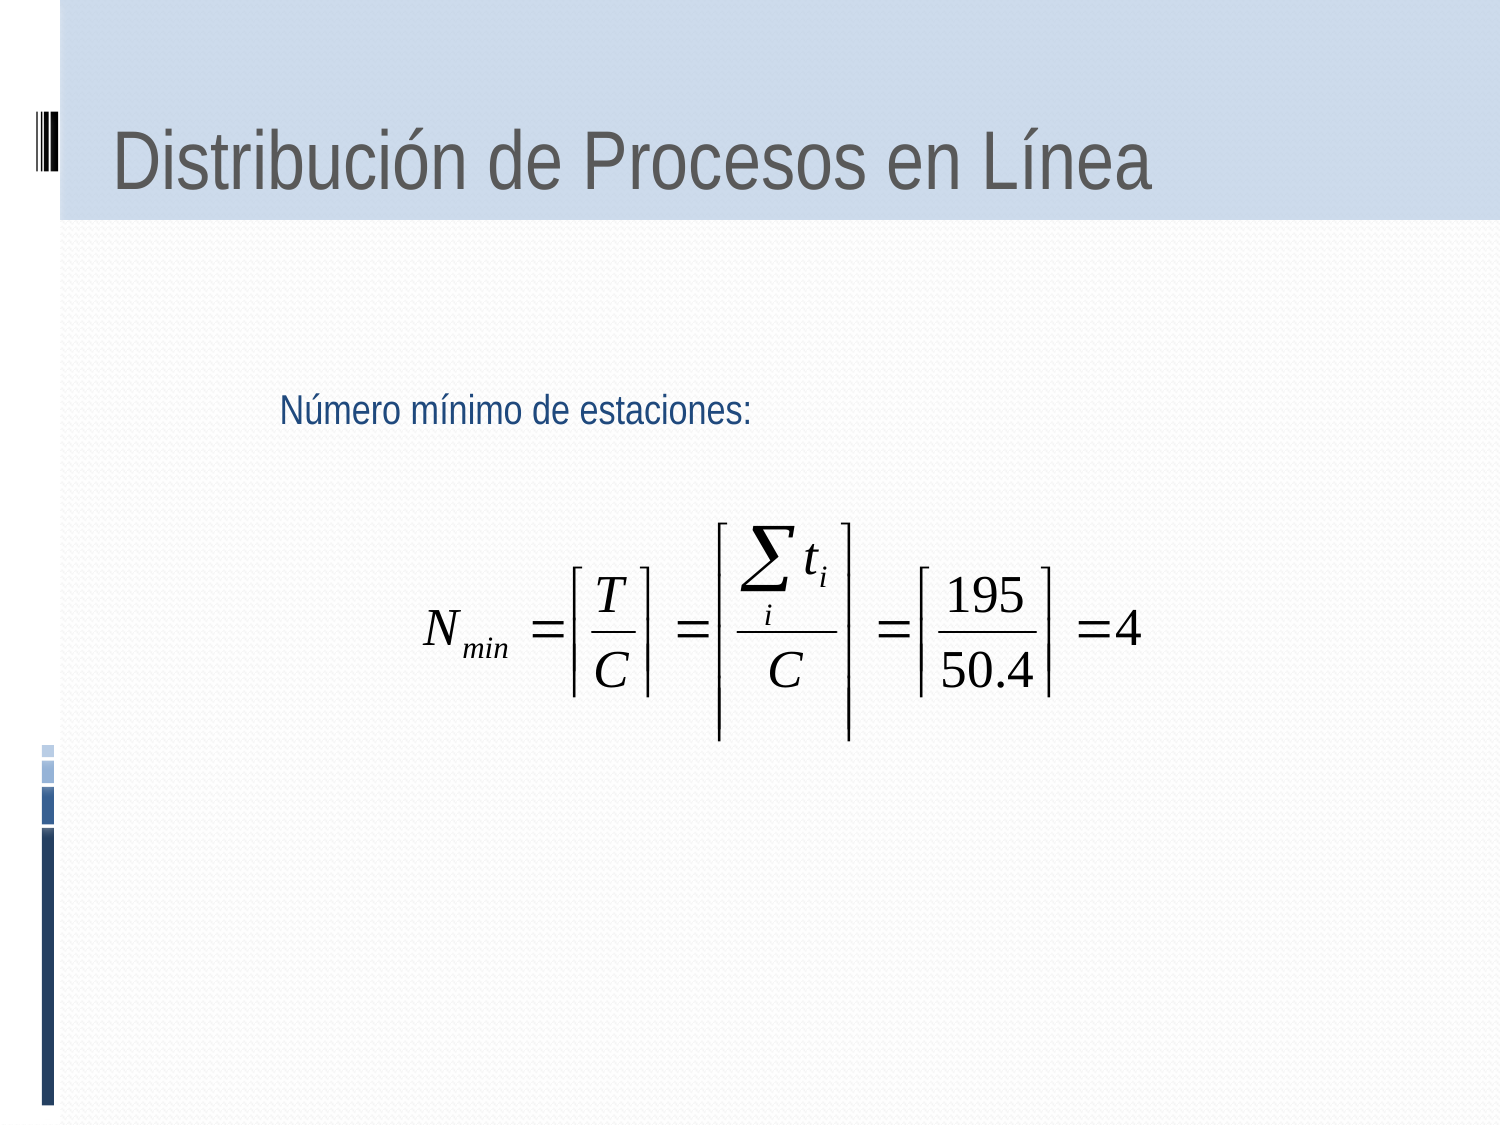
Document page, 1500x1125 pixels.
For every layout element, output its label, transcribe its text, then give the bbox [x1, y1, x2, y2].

title Distribución de Procesos en Línea [111, 18, 1436, 207]
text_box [412, 512, 1151, 753]
text_box Número mínimo de estaciones: [264, 375, 768, 440]
